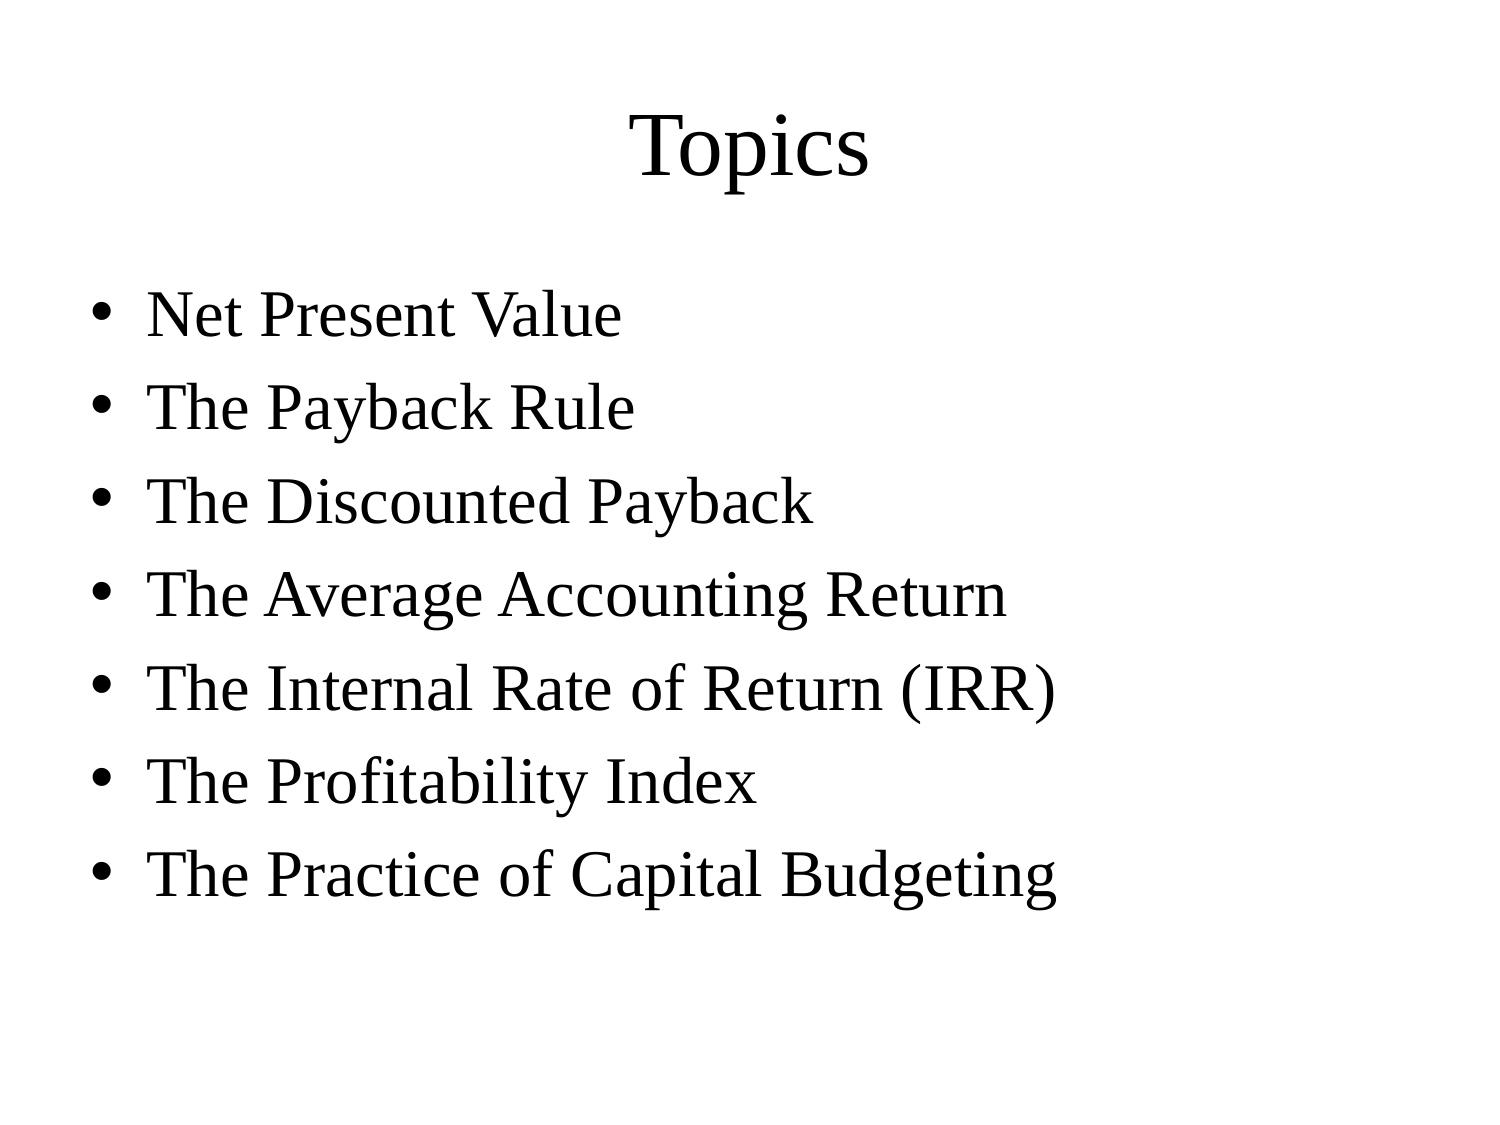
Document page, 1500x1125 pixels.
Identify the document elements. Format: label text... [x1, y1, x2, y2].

list Net Present Value The Payback Rule The Discounted Payback The Average Accounting Return The Internal Rate of Return (IRR) The Profitability Index The Practice of Capital Budgeting [75, 262, 1425, 1005]
title Topics [75, 45, 1425, 233]
